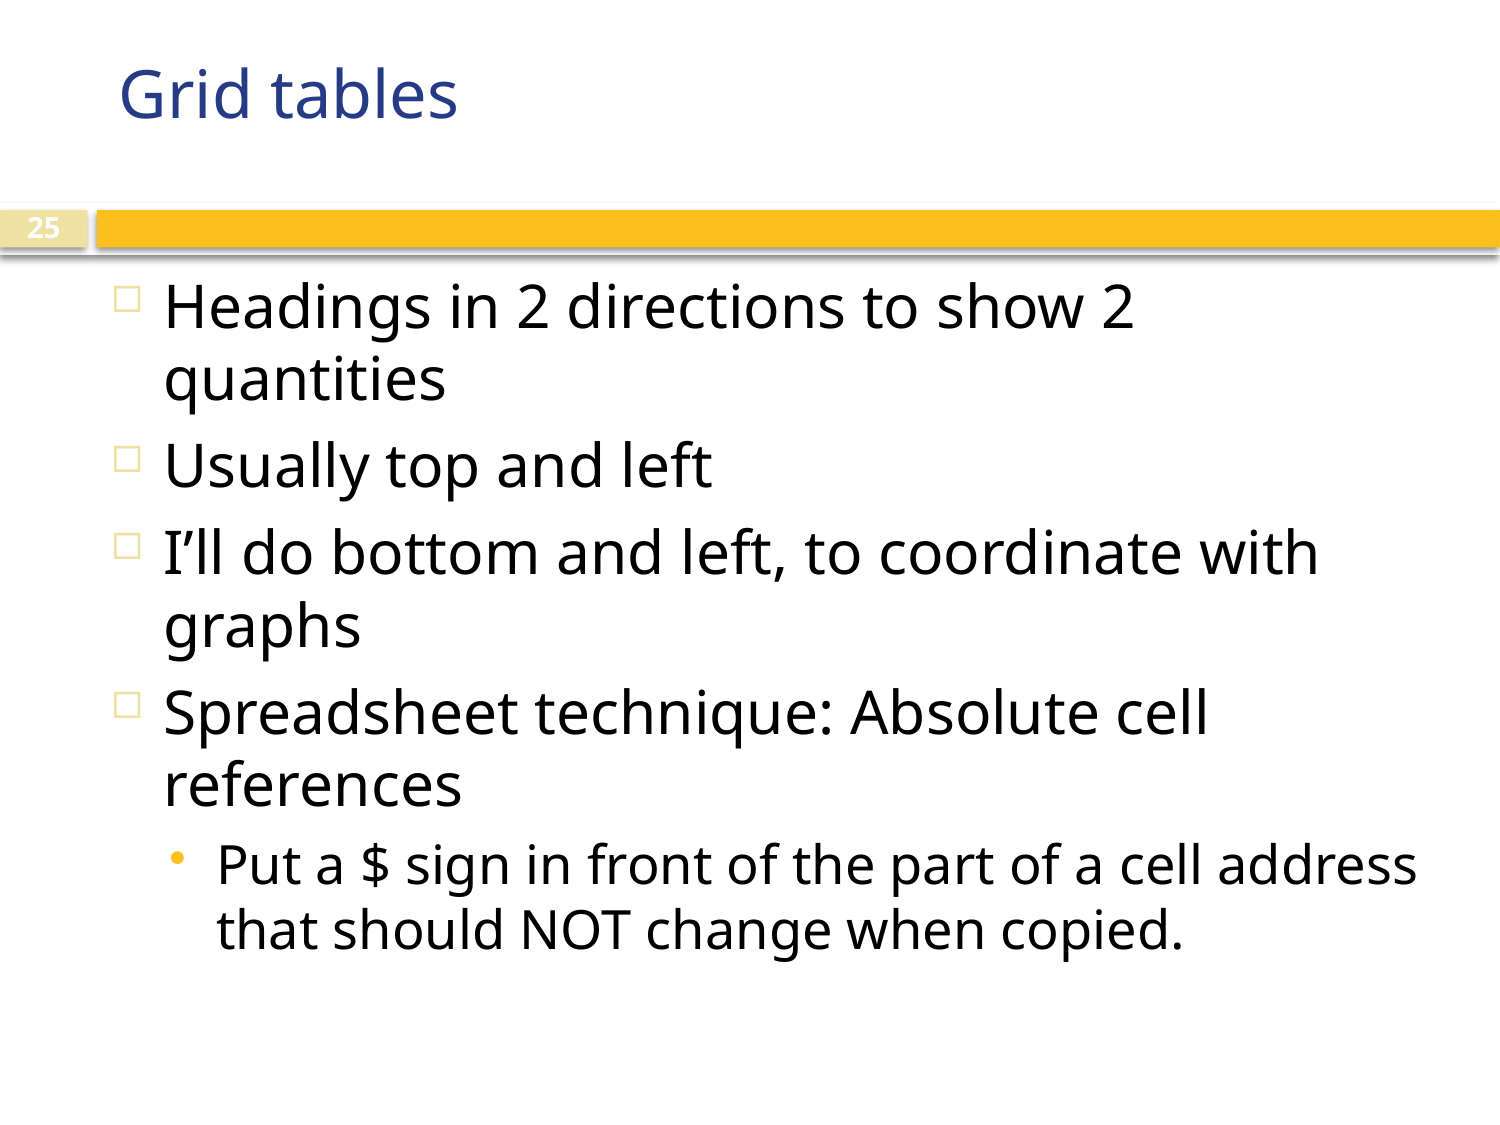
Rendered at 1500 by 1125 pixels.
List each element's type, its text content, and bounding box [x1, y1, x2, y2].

title Grid tables [108, 43, 1462, 141]
slide_number 25 [0, 208, 88, 249]
list Headings in 2 directions to show 2 quantities Usually top and left I’ll do bottom and left, to coordinate with graphs Spreadsheet technique: Absolute cell references Put a $ sign in front of the part of a cell address that should NOT change when copied. [100, 262, 1438, 1000]
